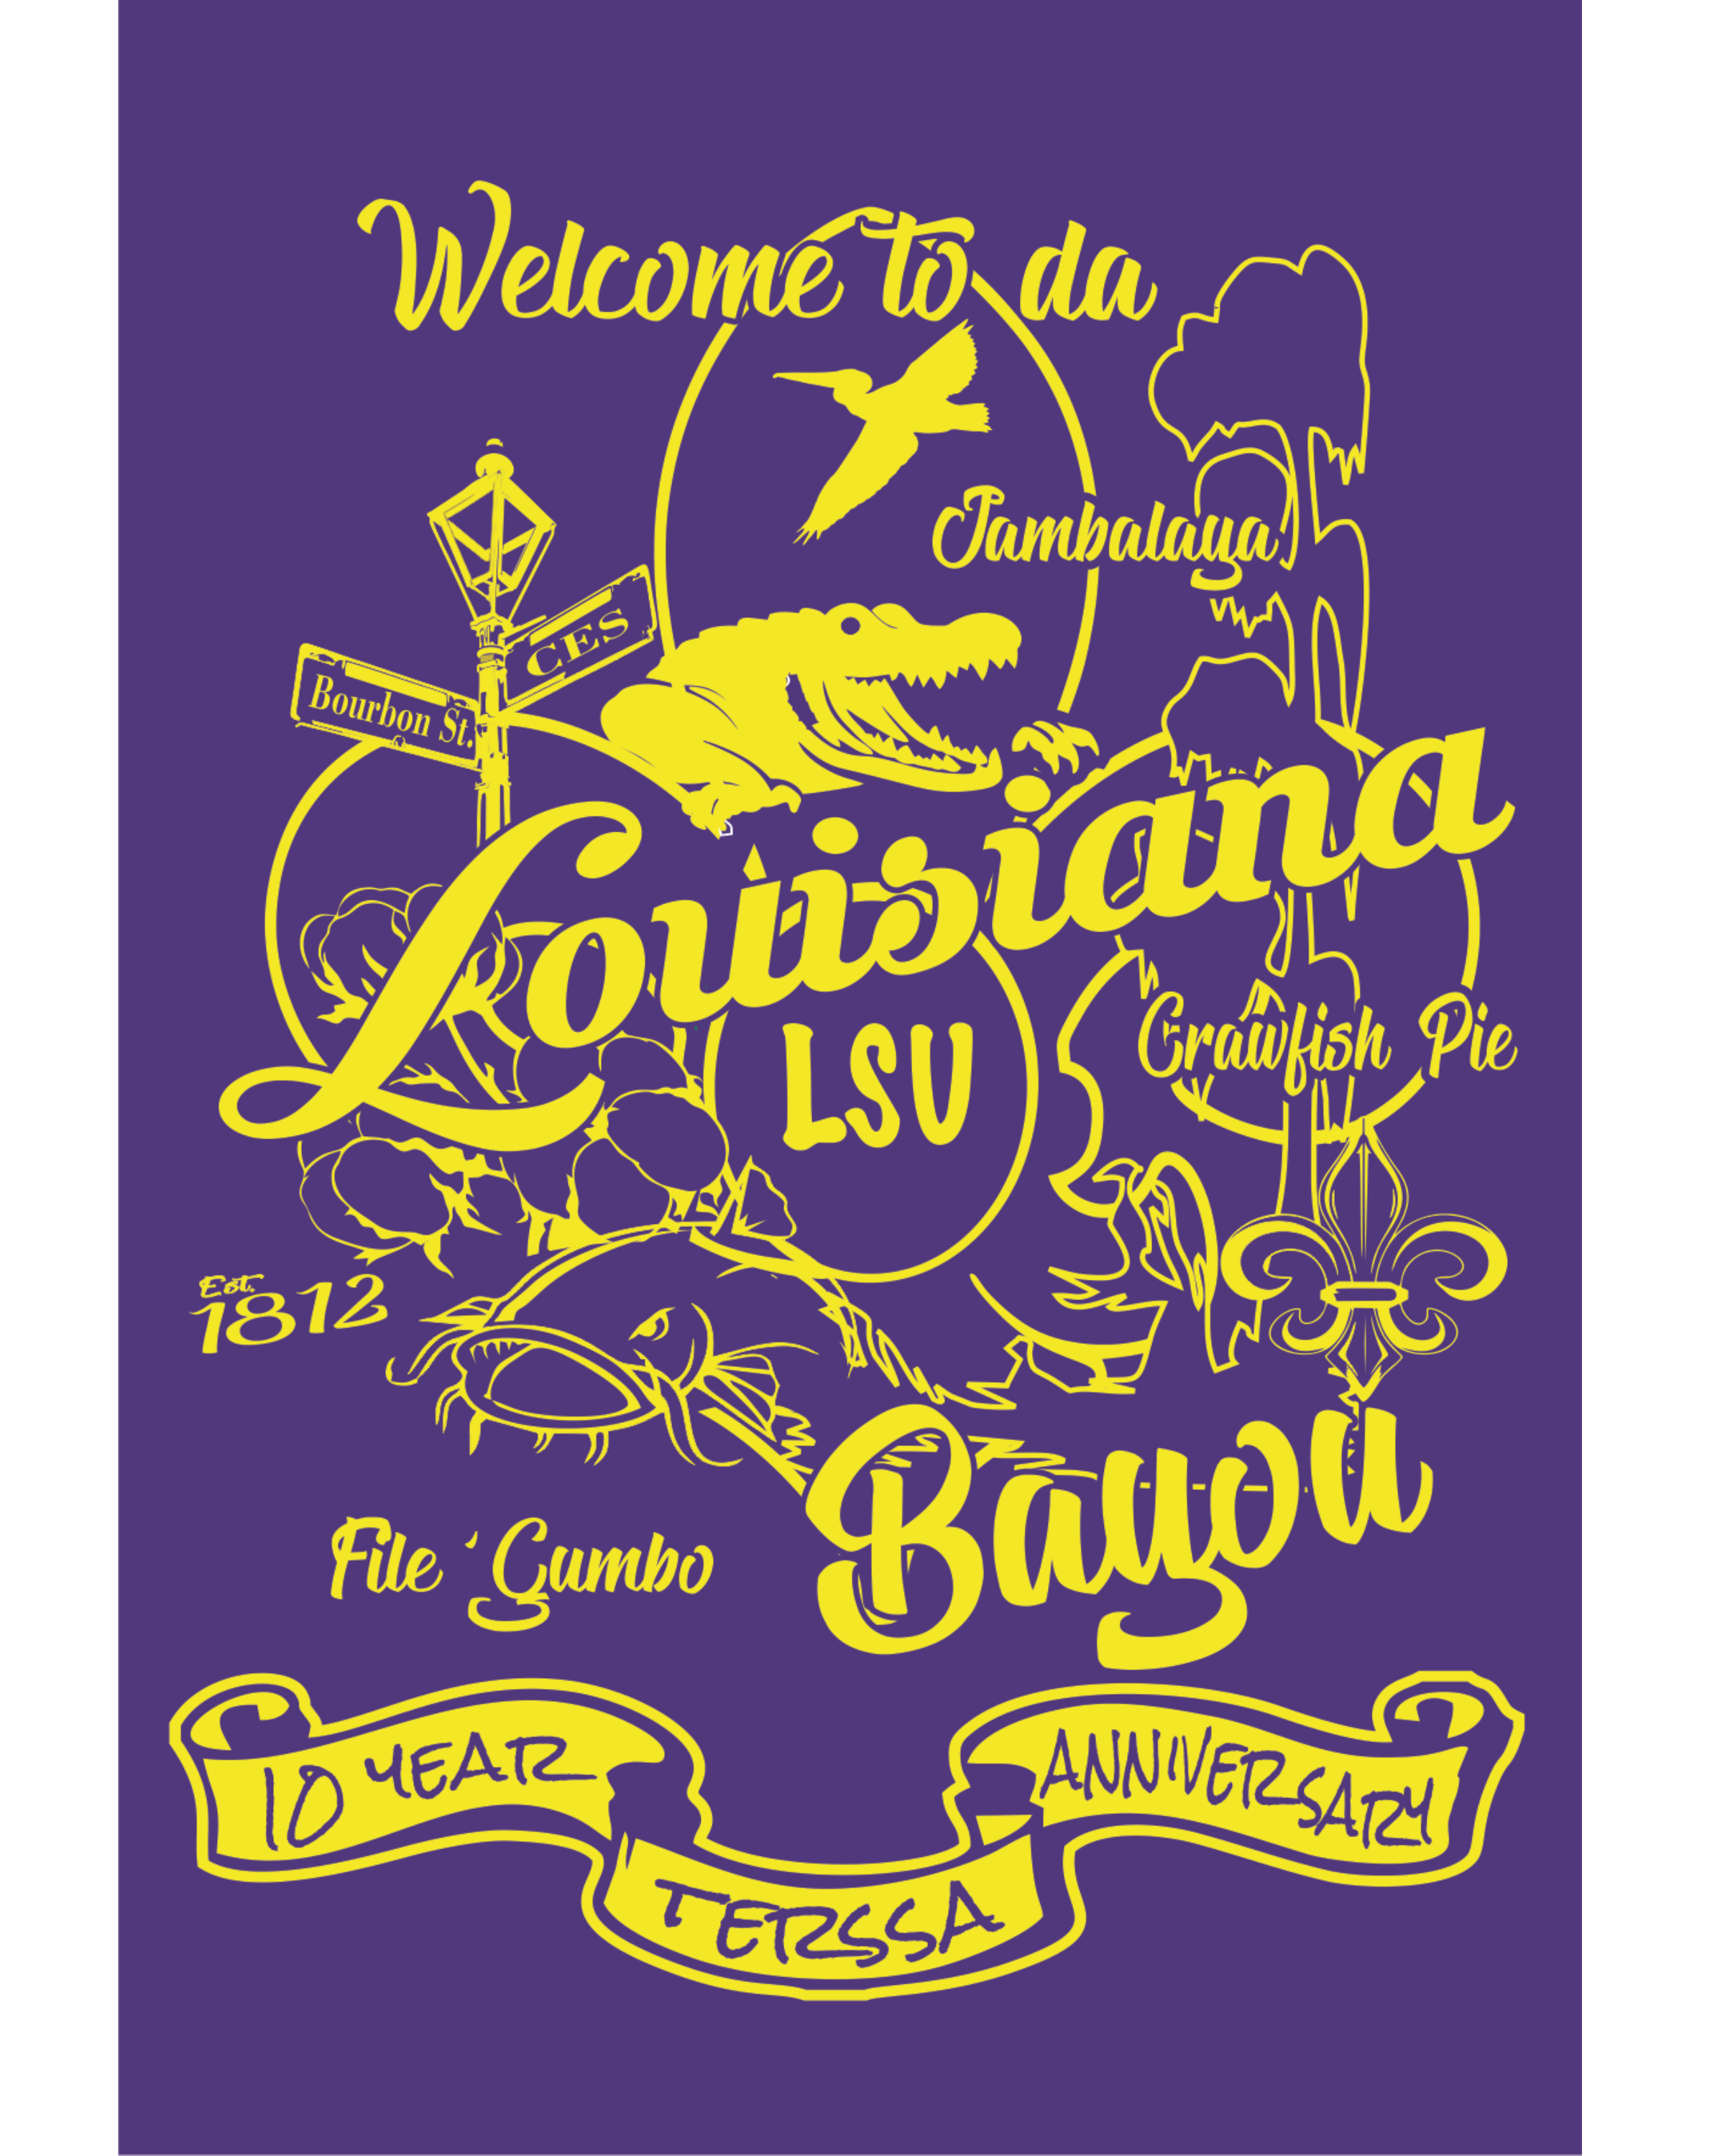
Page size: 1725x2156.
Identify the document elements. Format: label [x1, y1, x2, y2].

picture [118, 0, 1582, 2156]
